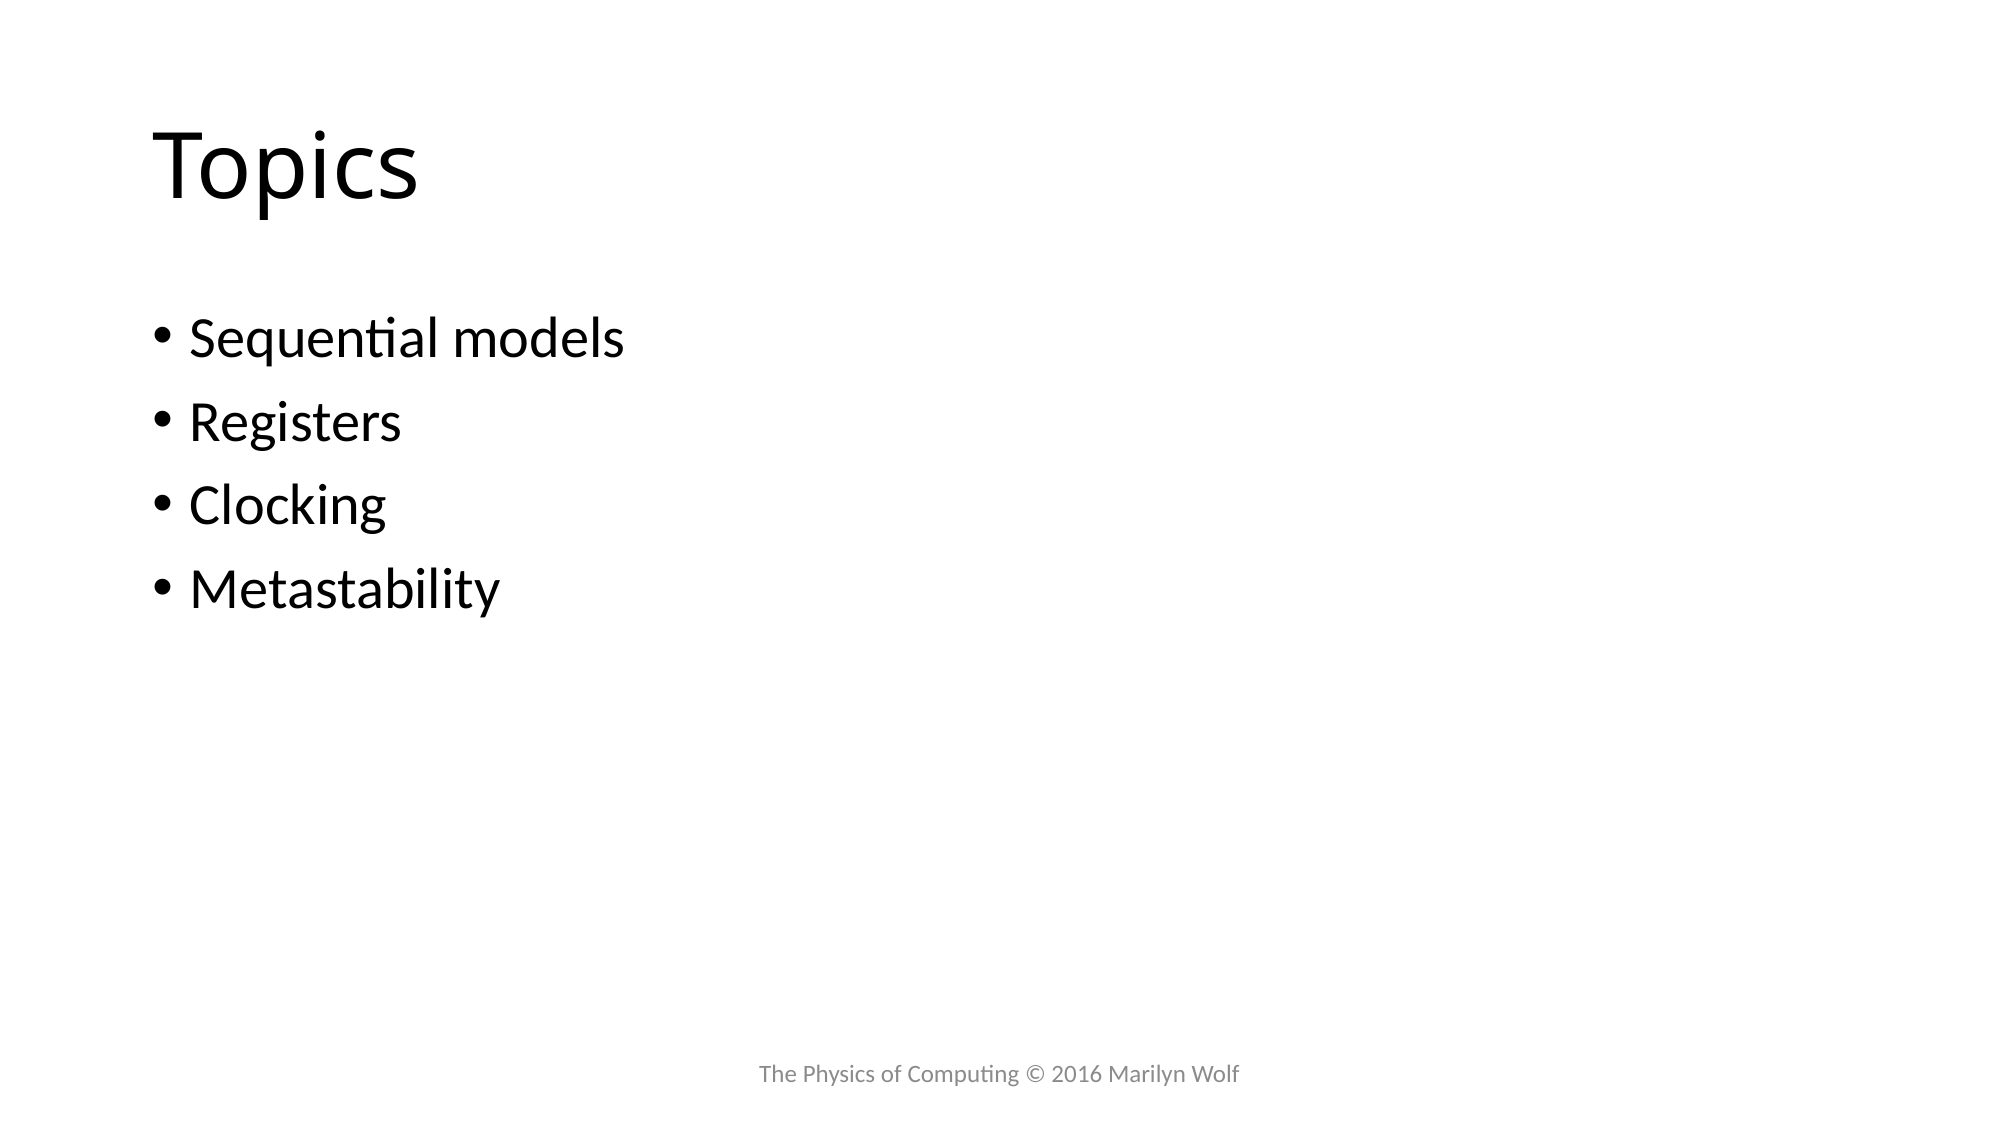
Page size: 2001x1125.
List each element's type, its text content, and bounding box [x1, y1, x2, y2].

footer The Physics of Computing © 2016 Marilyn Wolf [662, 1042, 1338, 1103]
title Topics [137, 59, 1863, 278]
list Sequential models Registers Clocking Metastability [137, 299, 1863, 1014]
